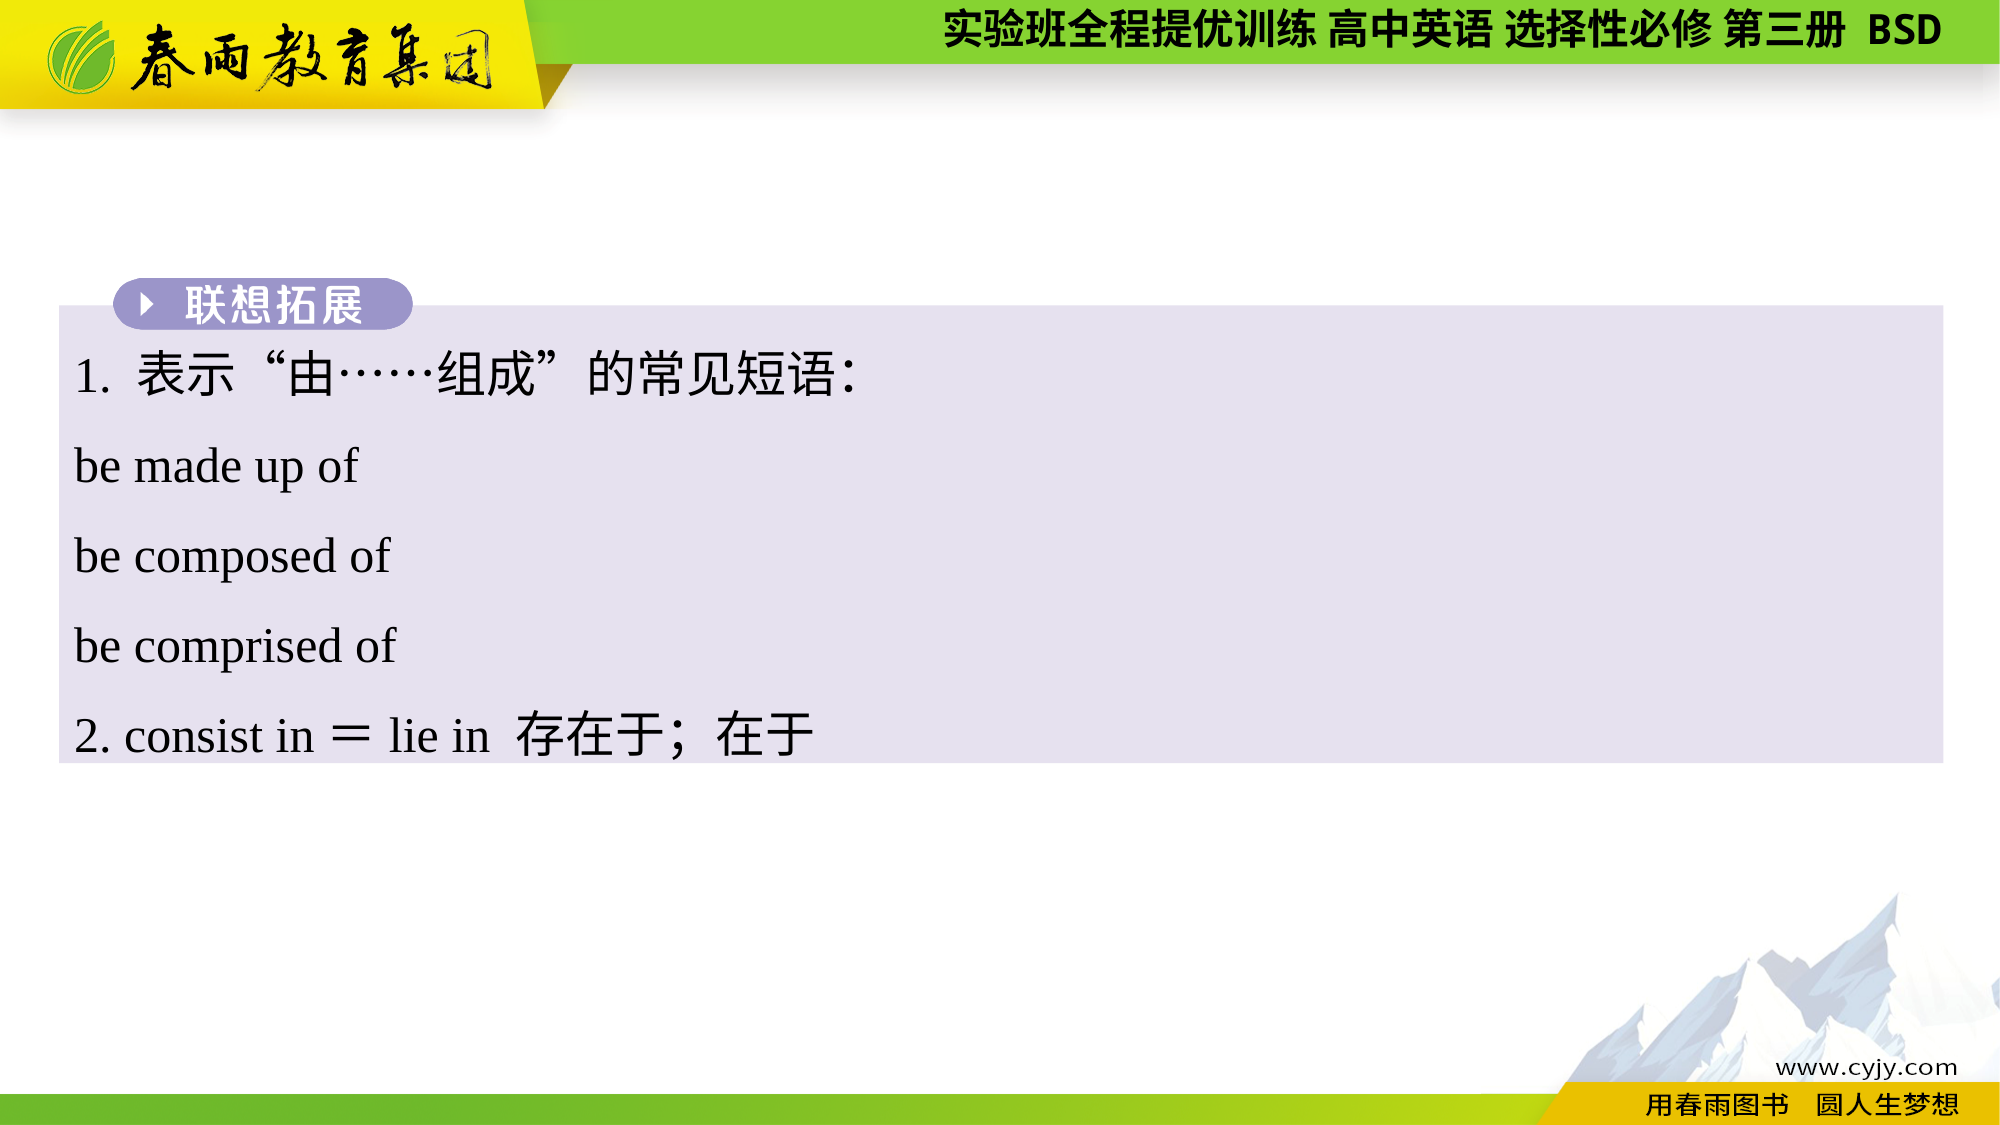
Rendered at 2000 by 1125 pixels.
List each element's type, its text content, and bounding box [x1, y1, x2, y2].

picture [0, 0, 2000, 1125]
list 1. 表示“由……组成”的常见短语： be made up of be composed of be comprised of 2. consist in＝lie in 存在于；在于 [59, 305, 1944, 764]
